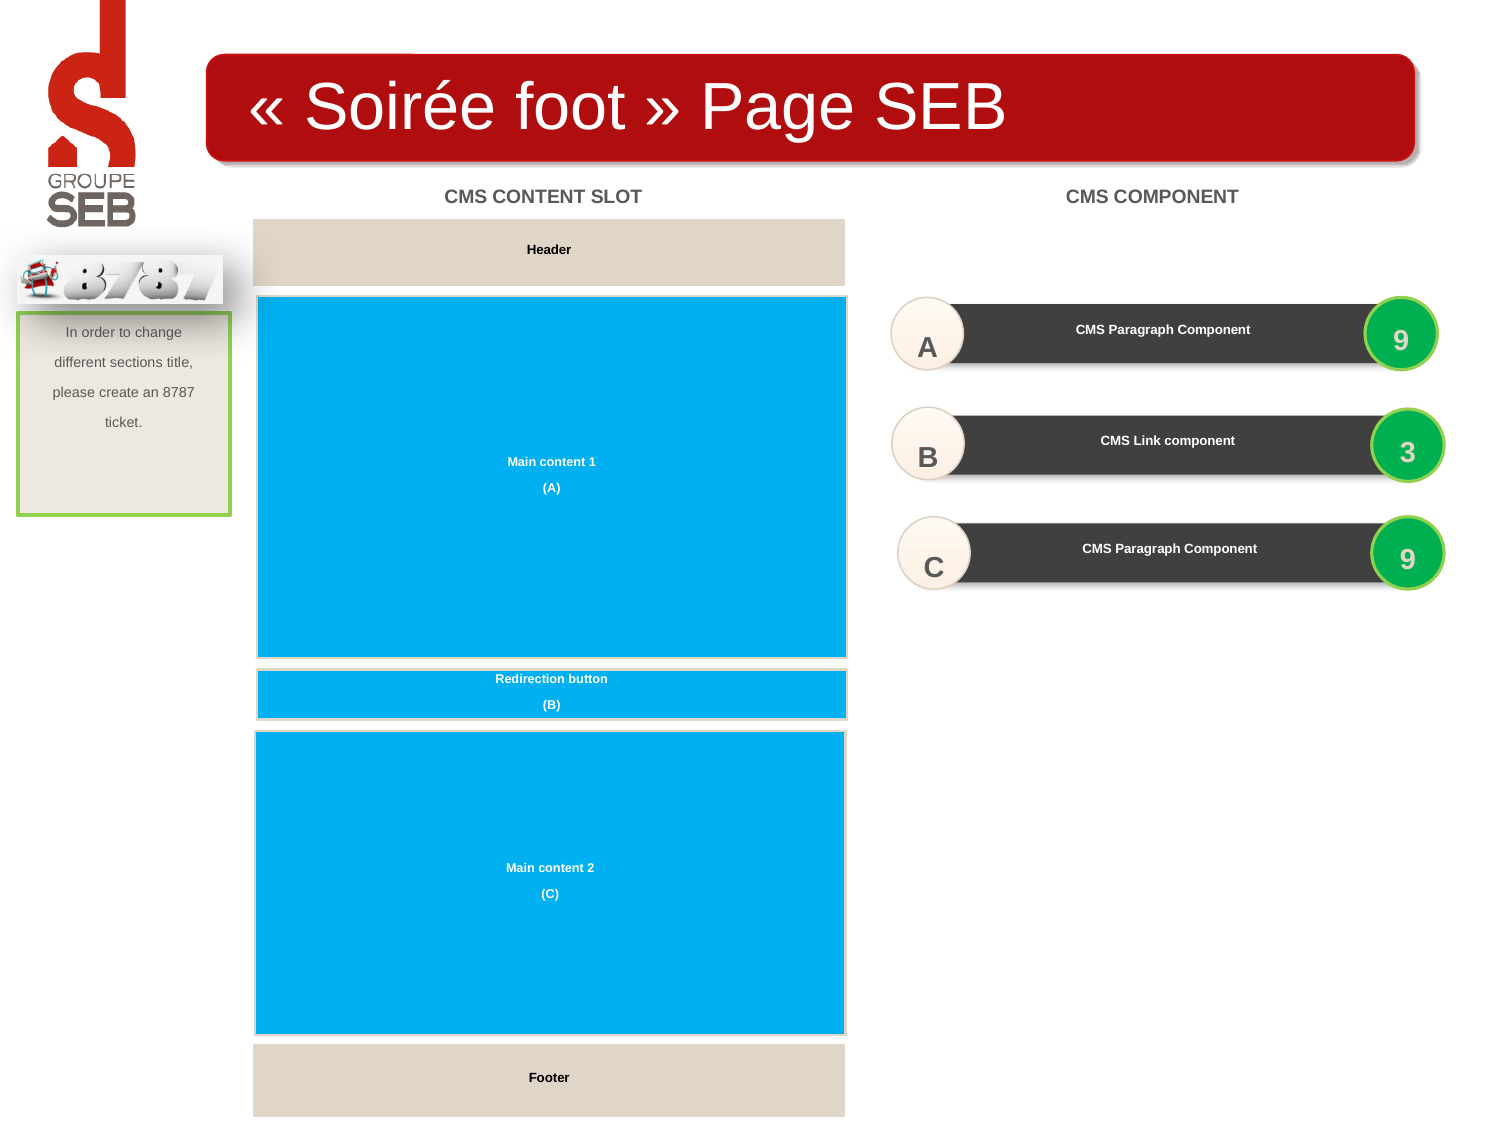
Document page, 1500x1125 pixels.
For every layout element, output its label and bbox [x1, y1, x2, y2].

text_box [254, 294, 849, 660]
text_box [252, 172, 846, 287]
text_box [981, 172, 1324, 228]
text_box [890, 297, 1438, 370]
text_box [253, 729, 848, 1037]
text_box [897, 516, 1445, 590]
title [234, 56, 1438, 149]
text_box [891, 406, 1445, 483]
picture [0, 0, 223, 305]
text_box [252, 1043, 846, 1118]
text_box [17, 312, 231, 516]
text_box [254, 667, 849, 722]
